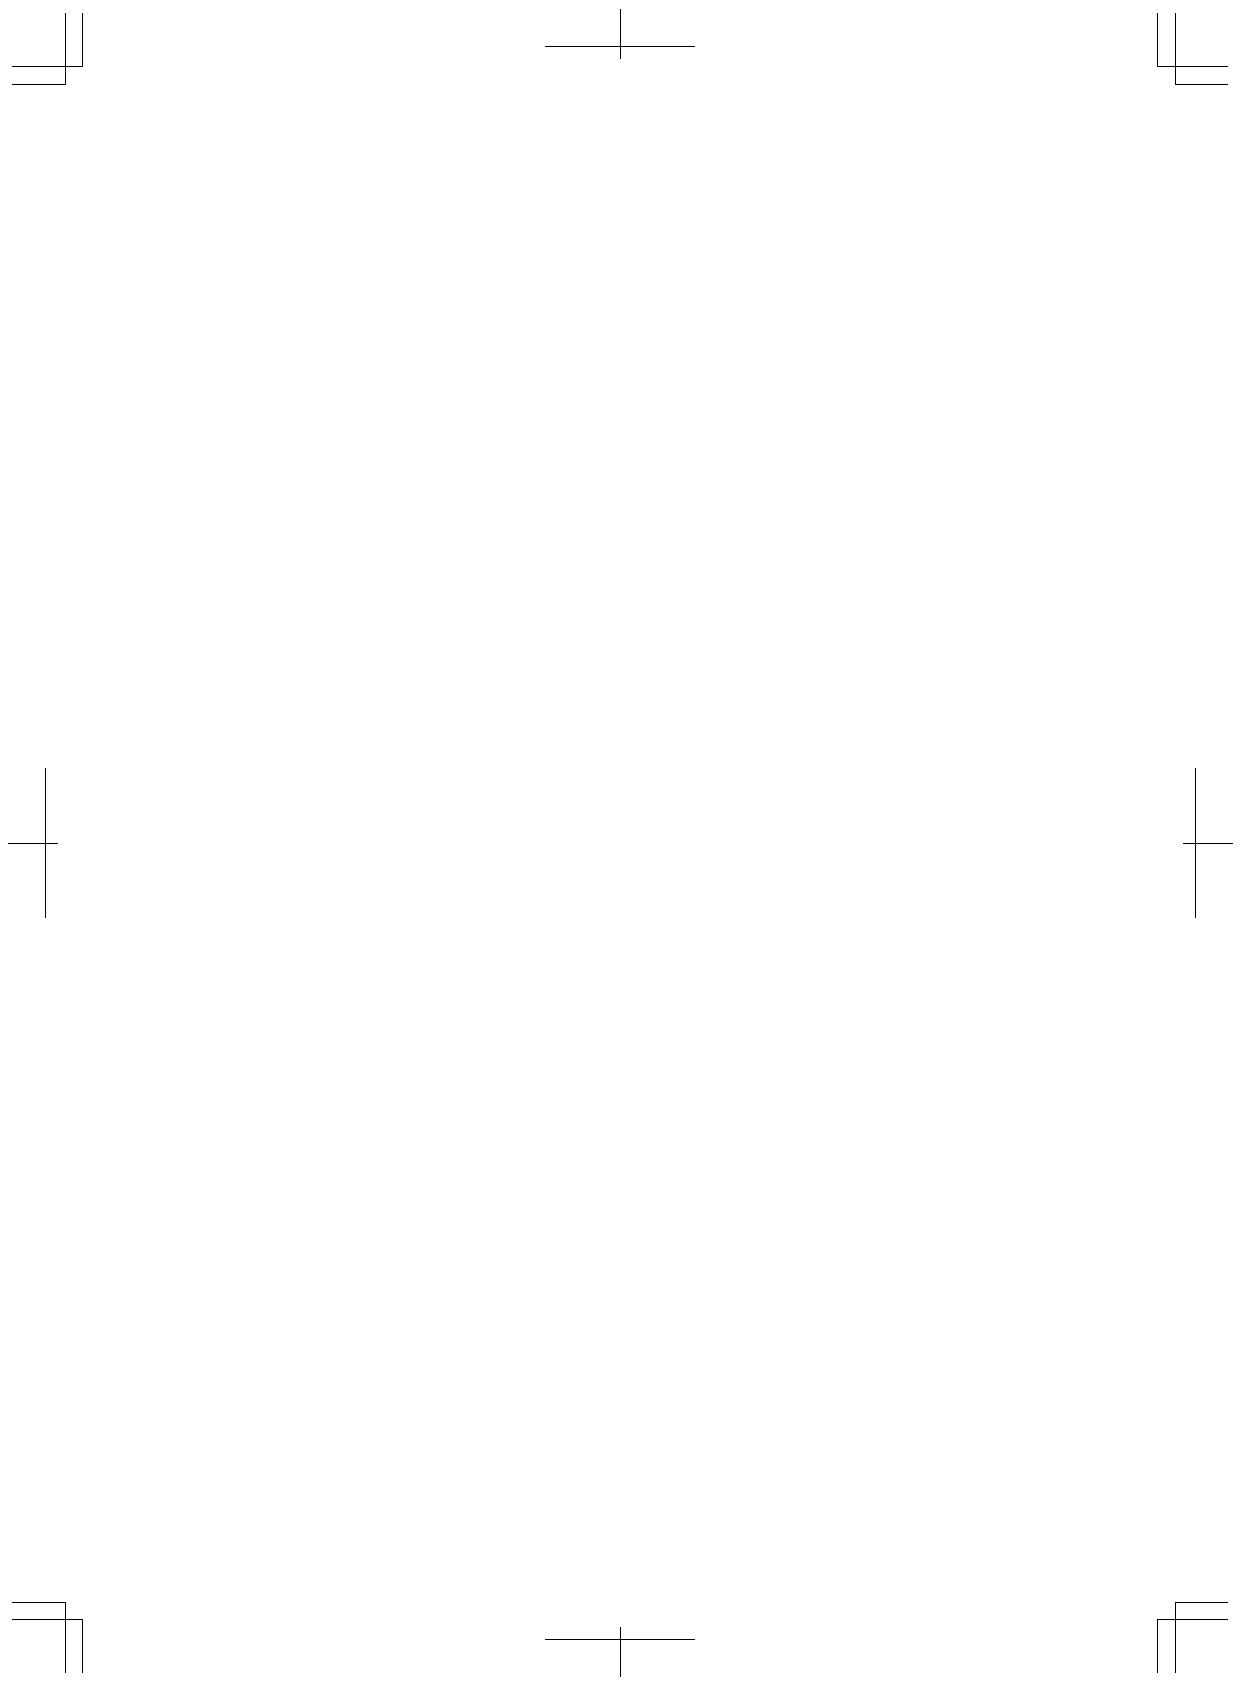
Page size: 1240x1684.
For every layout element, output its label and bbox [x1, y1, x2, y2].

text_box [544, 1626, 696, 1678]
text_box [544, 9, 696, 60]
